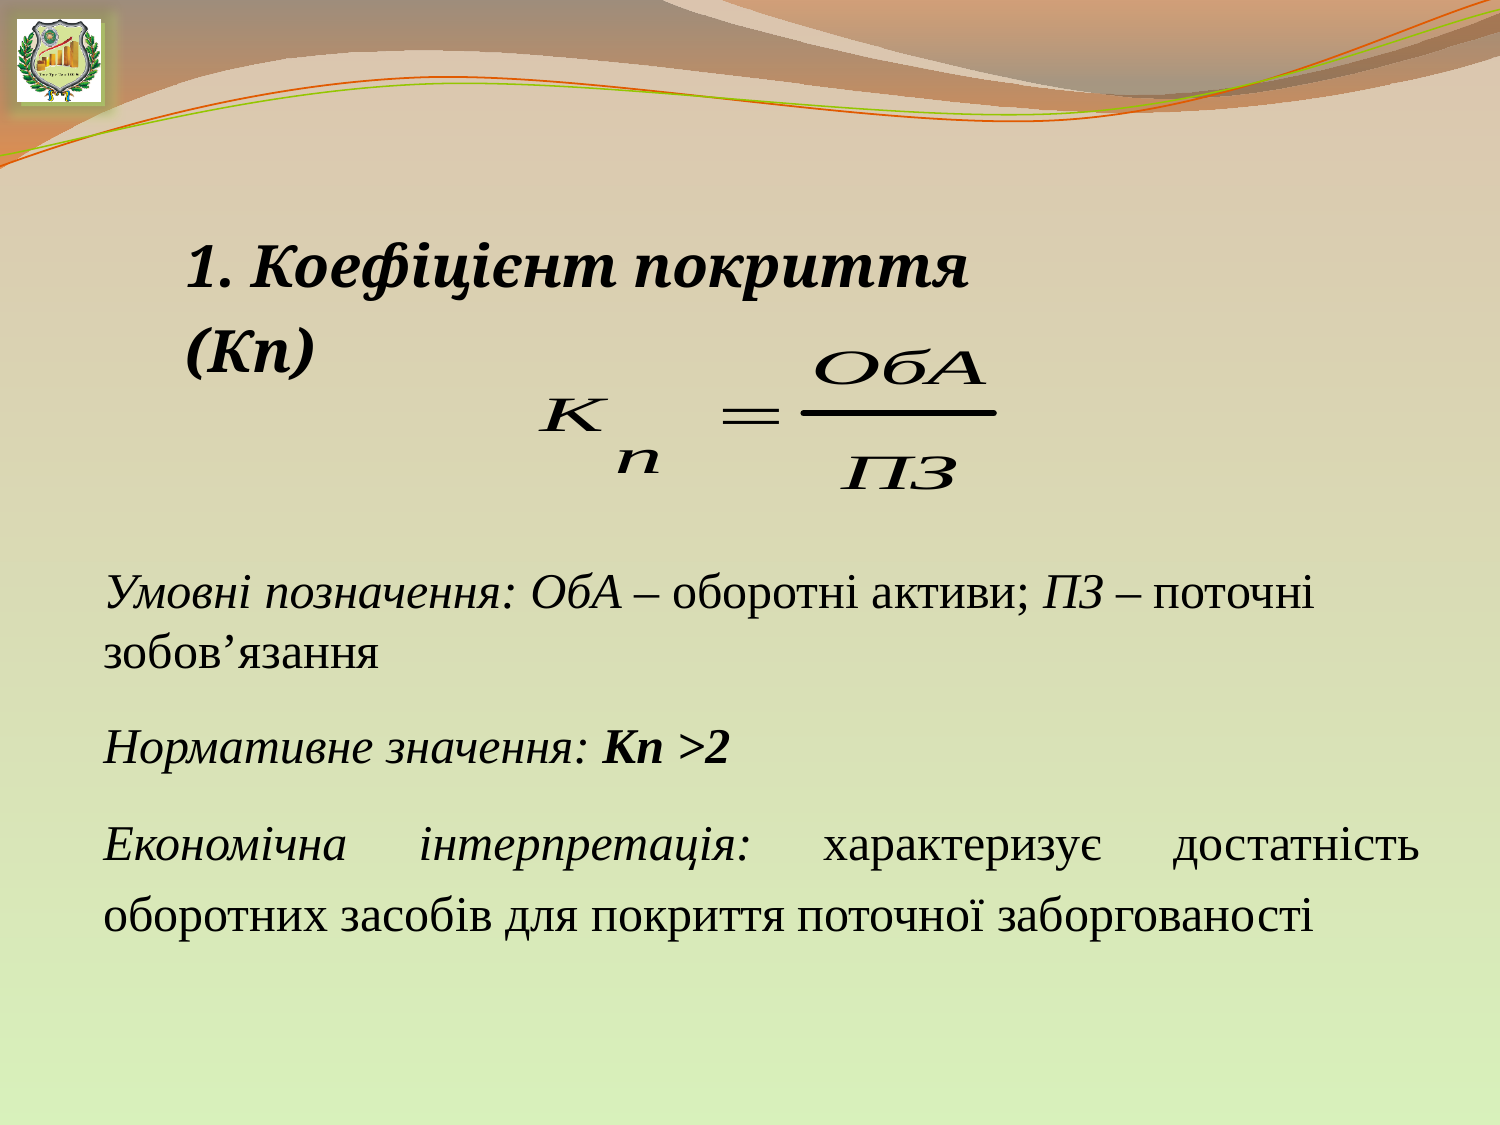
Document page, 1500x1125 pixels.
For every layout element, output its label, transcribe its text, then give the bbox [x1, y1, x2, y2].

text_box Умовні позначення: ОбА – оборотні активи; ПЗ – поточні зобов’язання Нормативне значення: Кп >2 Економічна інтерпретація: характеризує достатність оборотних засобів для покриття поточної заборгованості [88, 550, 1436, 950]
text_box 1. Коефіцієнт покриття (Кп) [171, 208, 1081, 391]
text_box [513, 314, 1022, 506]
picture [17, 18, 101, 102]
